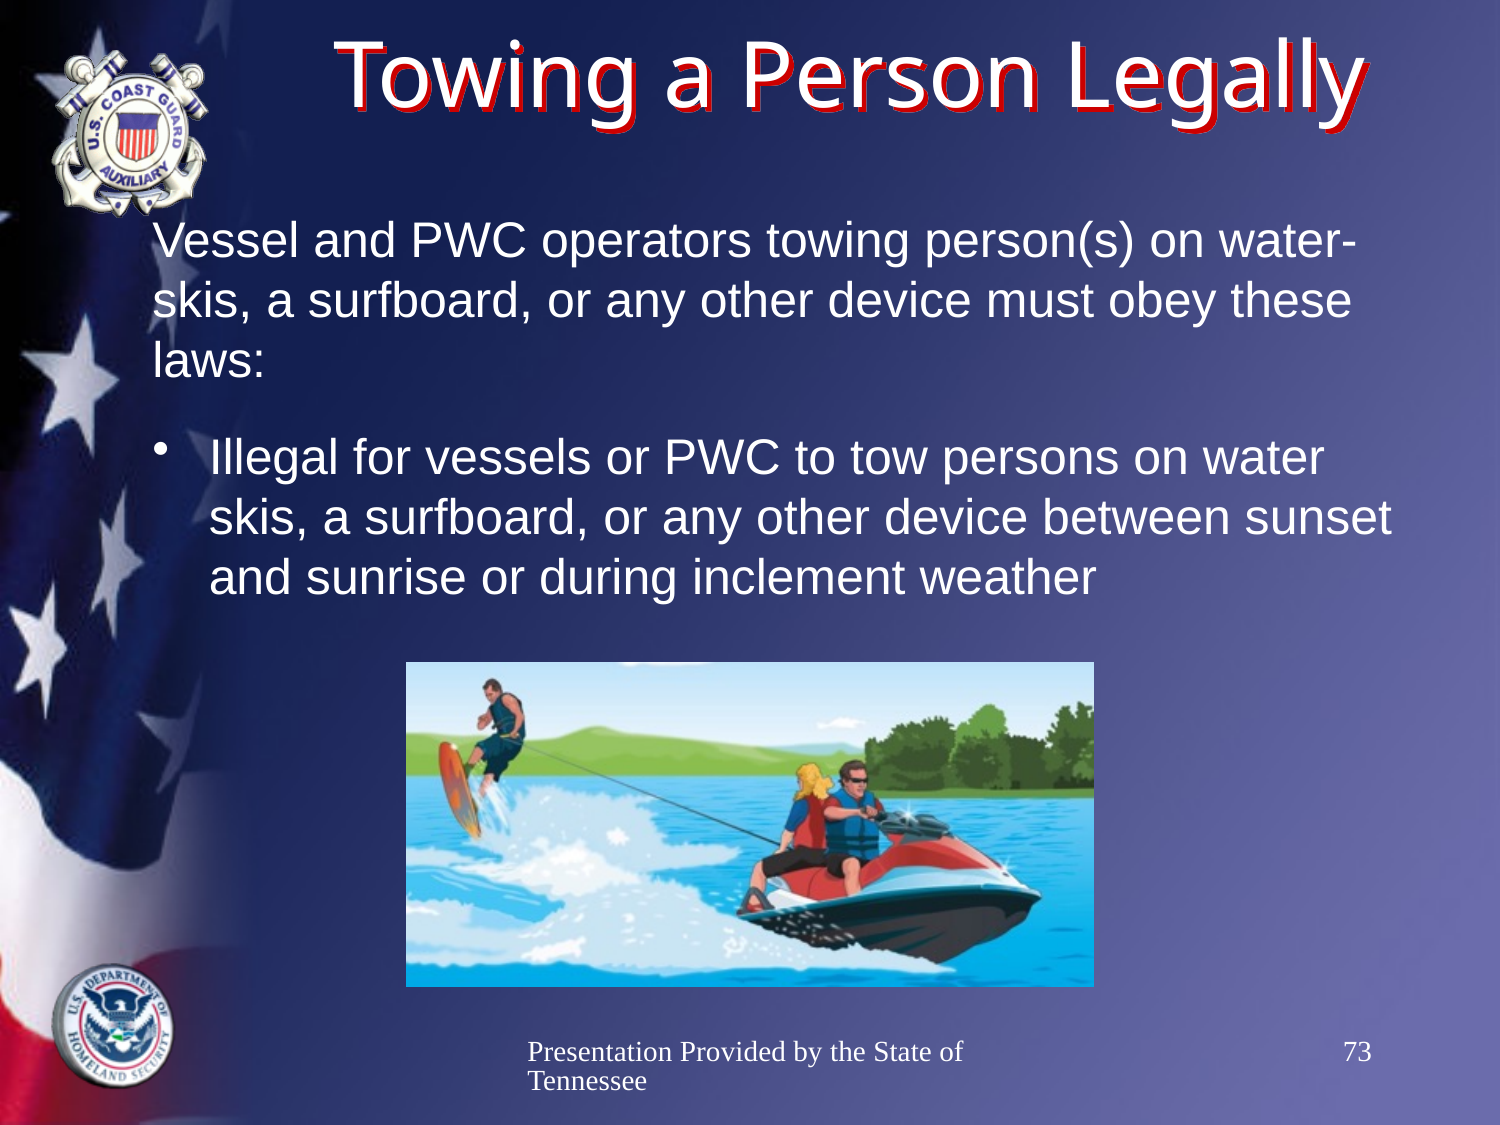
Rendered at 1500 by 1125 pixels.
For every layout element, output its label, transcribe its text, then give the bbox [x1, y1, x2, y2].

picture [0, 0, 1500, 1125]
list Vessel and PWC operators towing person(s) on water-skis, a surfboard, or any other device must obey these laws: Illegal for vessels or PWC to tow persons on water skis, a surfboard, or any other device between sunset and sunrise or during inclement weather [137, 200, 1413, 875]
title Towing a Person Legally [212, 0, 1488, 165]
slide_number 73 [1074, 1025, 1388, 1100]
footer Presentation Provided by the State of Tennessee [512, 1025, 988, 1100]
